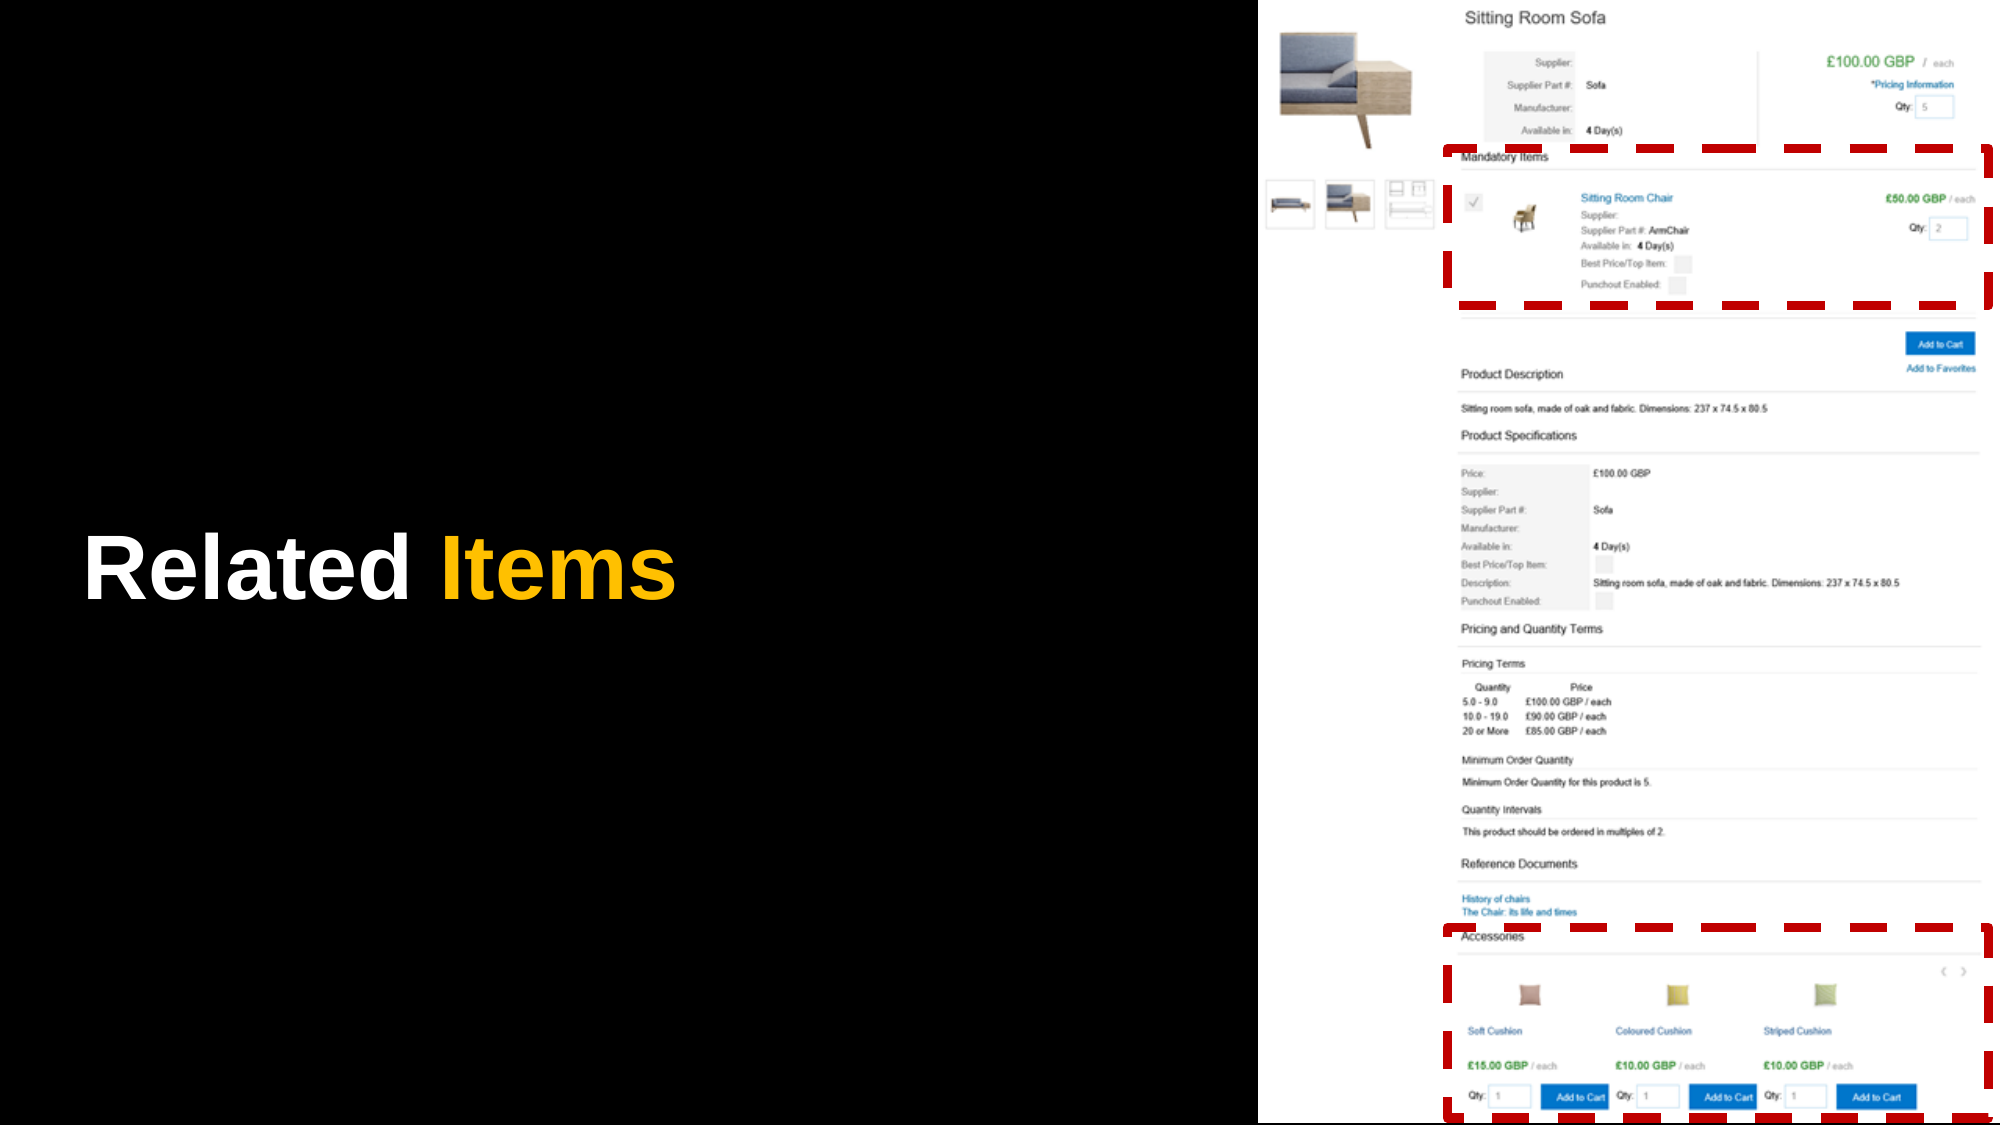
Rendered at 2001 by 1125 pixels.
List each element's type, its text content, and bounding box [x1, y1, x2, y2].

picture [1257, 0, 2001, 1124]
title Related Items [82, 506, 807, 619]
